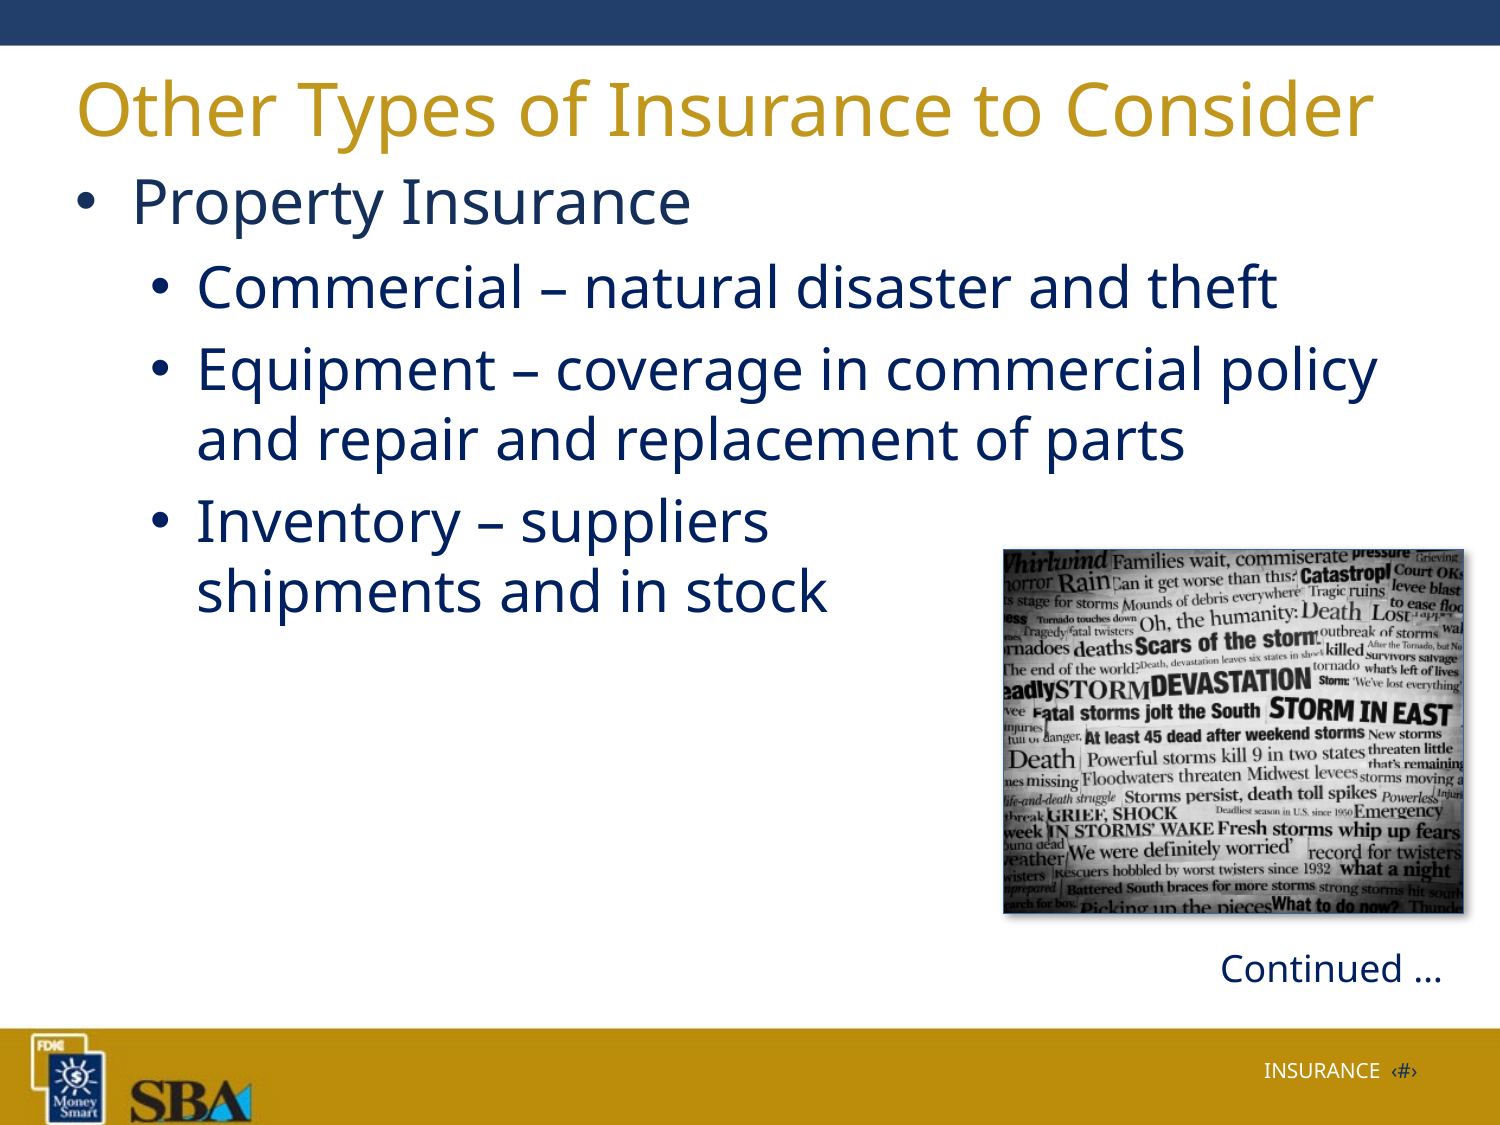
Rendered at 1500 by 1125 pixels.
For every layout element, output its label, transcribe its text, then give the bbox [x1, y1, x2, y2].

picture [0, 0, 1500, 1125]
list Property Insurance Commercial – natural disaster and theft Equipment – coverage in commercial policy and repair and replacement of parts Inventory – suppliers shipments and in stock [74, 161, 1426, 926]
title Other Types of Insurance to Consider [74, 61, 1500, 163]
text_box Continued … [1212, 937, 1451, 998]
